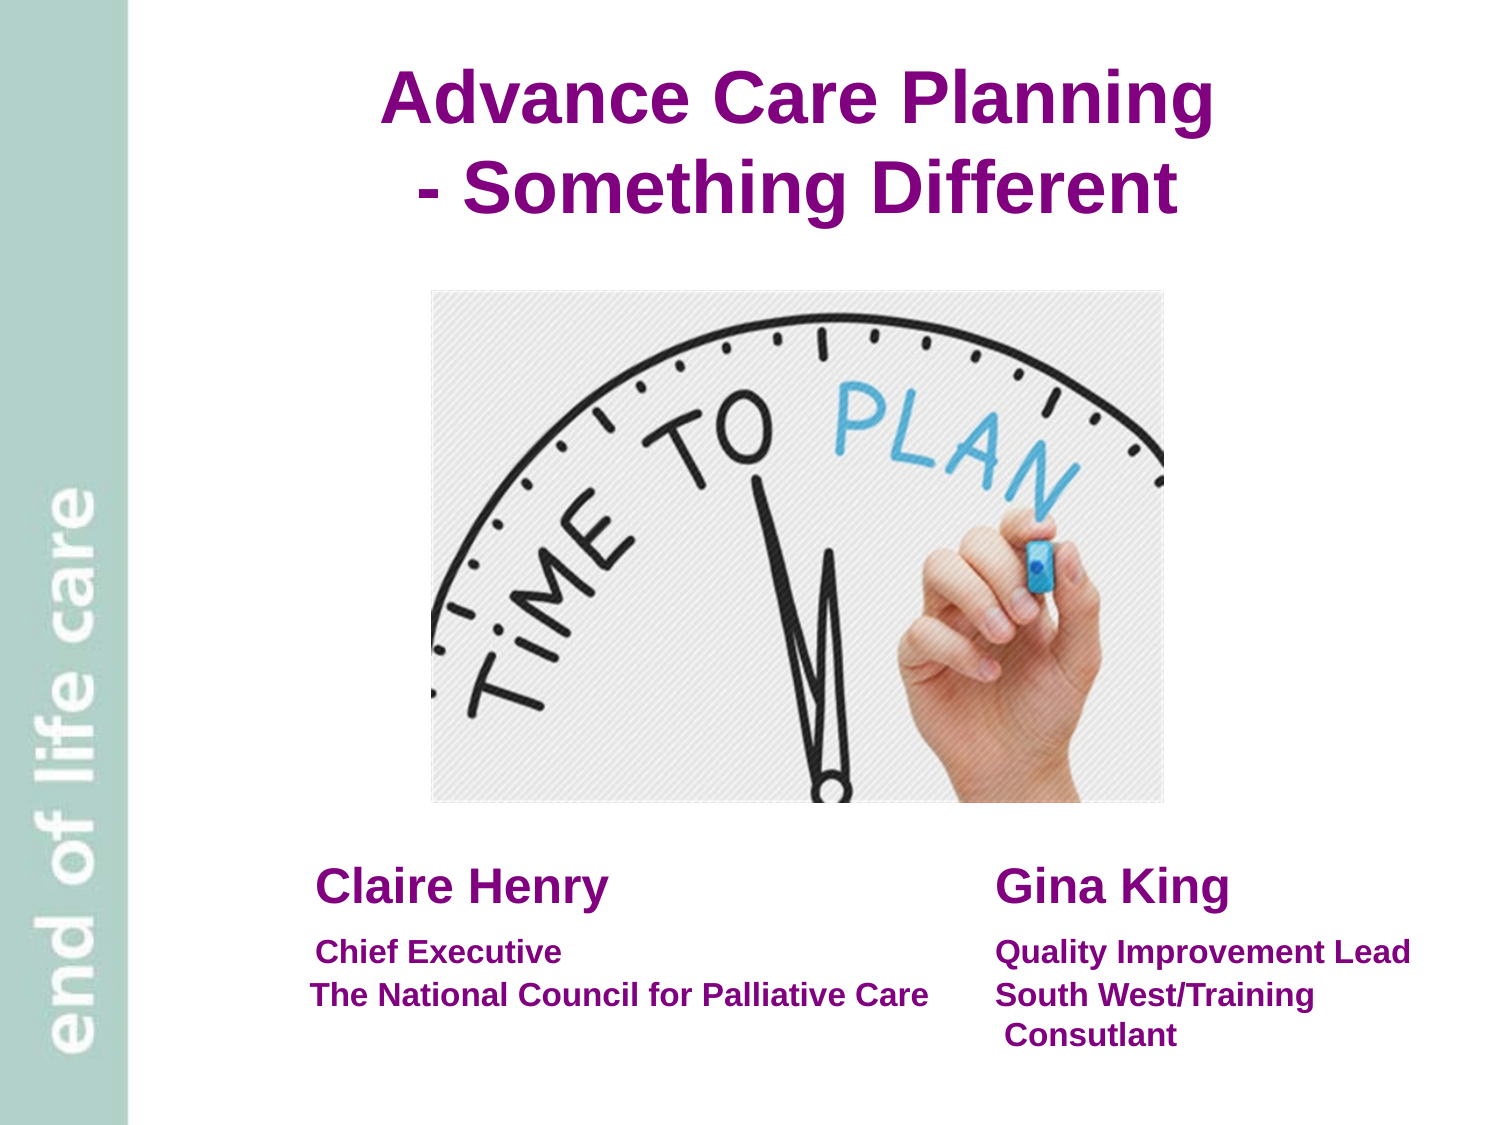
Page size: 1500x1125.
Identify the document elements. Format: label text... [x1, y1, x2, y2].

title Advance Care Planning - Something Different [171, 45, 1425, 233]
text_box Claire Henry Gina King Chief Executive Quality Improvement Lead The National Council for Palliative Care South West/Training Consutlant [230, 845, 1435, 1121]
picture [0, 0, 1500, 1125]
